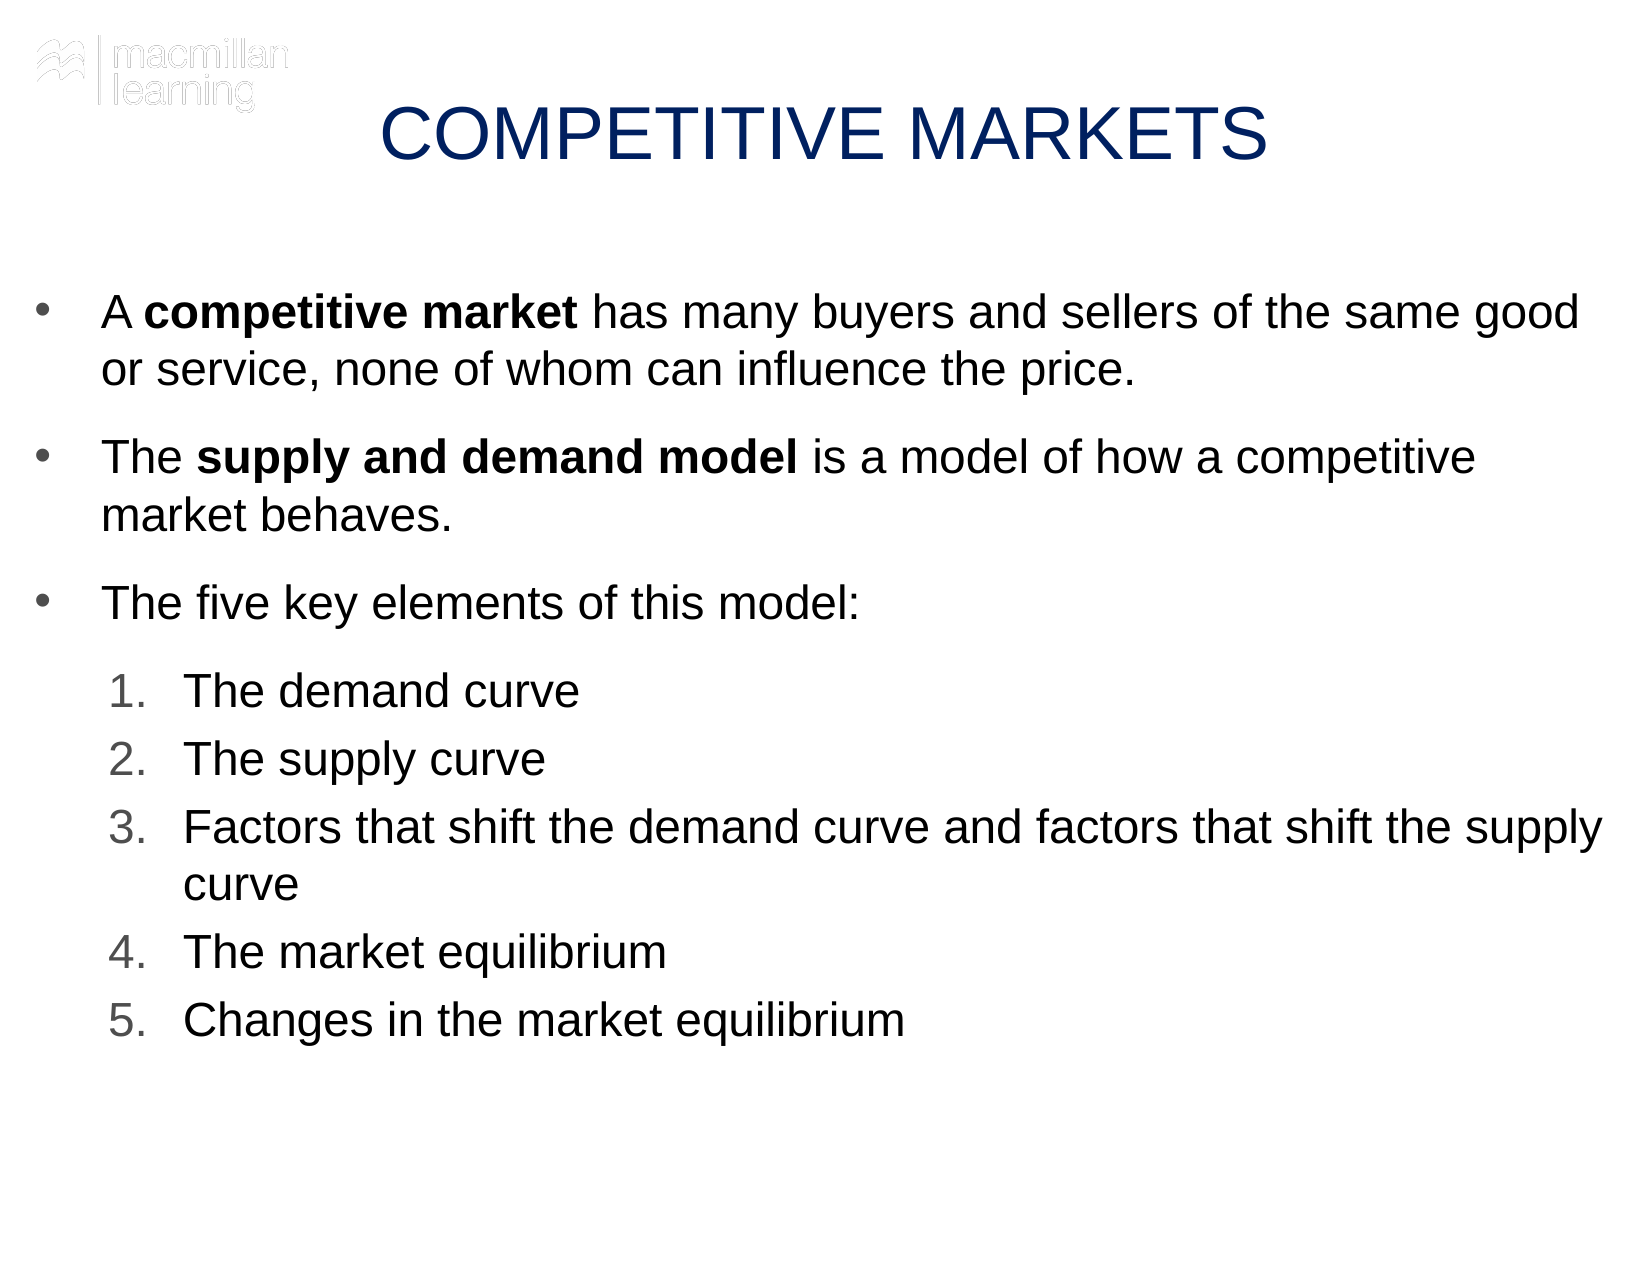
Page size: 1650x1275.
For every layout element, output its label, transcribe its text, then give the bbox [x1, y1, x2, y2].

title COMPETITIVE MARKETS [0, 62, 1650, 197]
picture [37, 35, 288, 62]
list A competitive market has many buyers and sellers of the same good or service, none of whom can influence the price. The supply and demand model is a model of how a competitive market behaves. The five key elements of this model: The demand curve The supply curve Factors that shift the demand curve and factors that shift the supply curve The market equilibrium Changes in the market equilibrium [19, 265, 1628, 1063]
